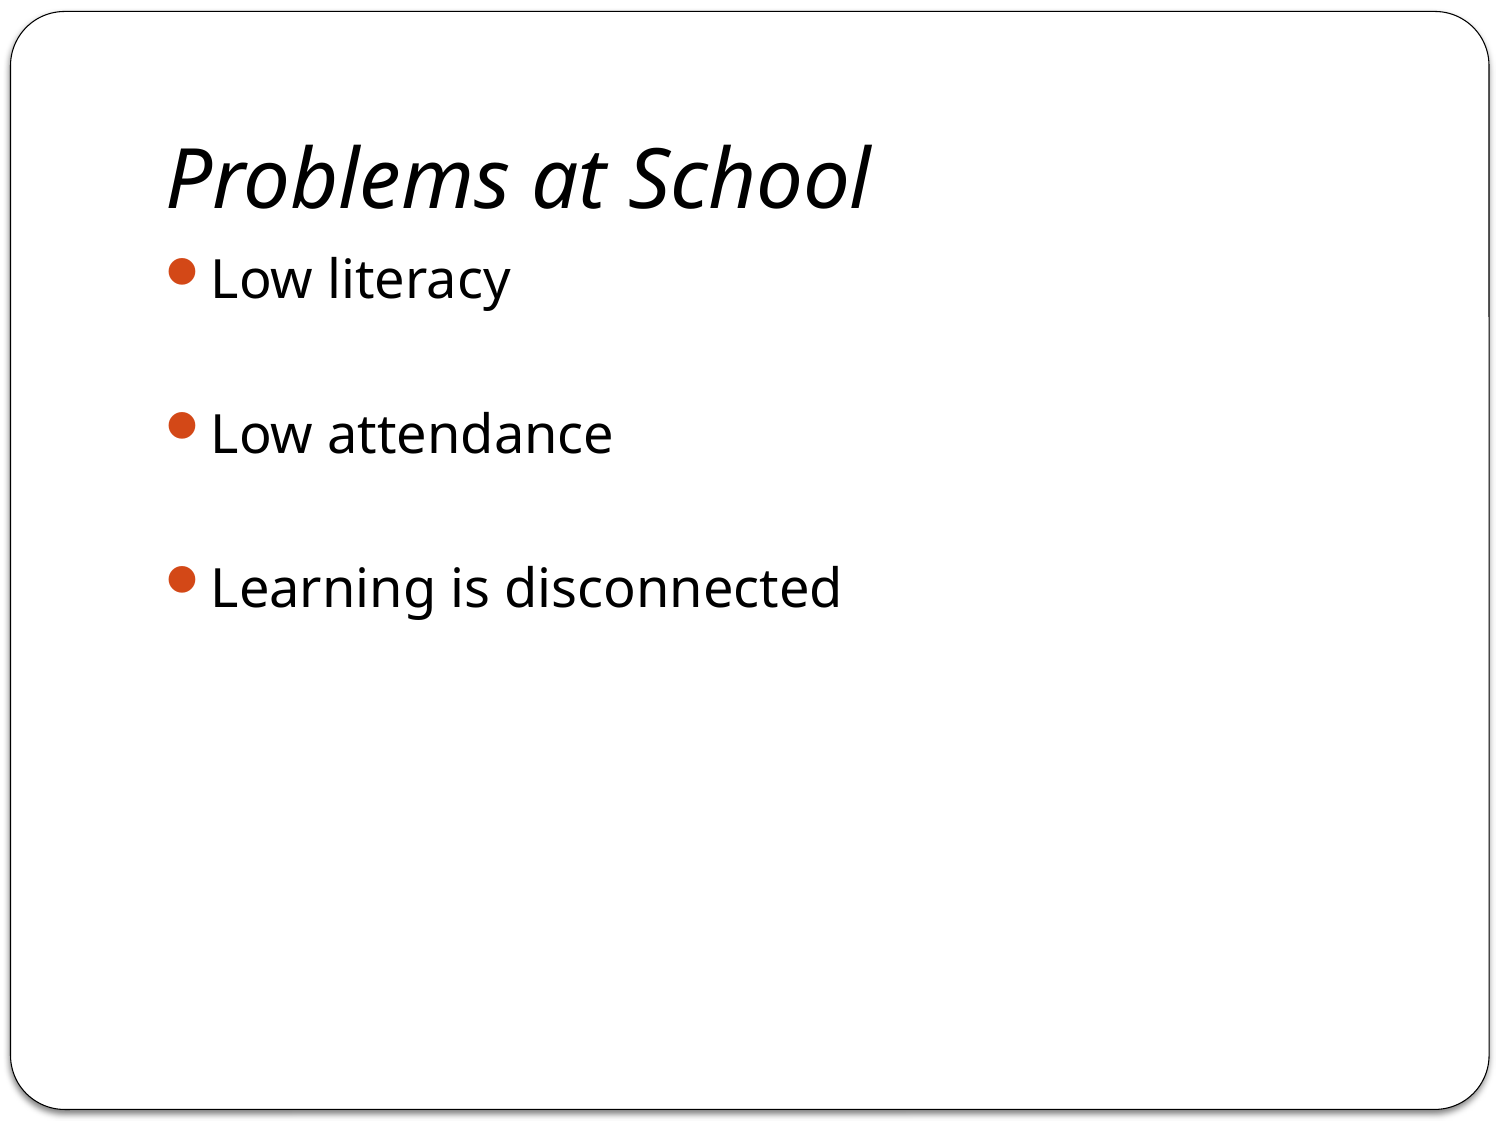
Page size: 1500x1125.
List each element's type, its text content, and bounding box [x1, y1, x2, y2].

list Low literacy Low attendance Learning is disconnected [150, 237, 1425, 988]
title Problems at School [150, 45, 1425, 233]
